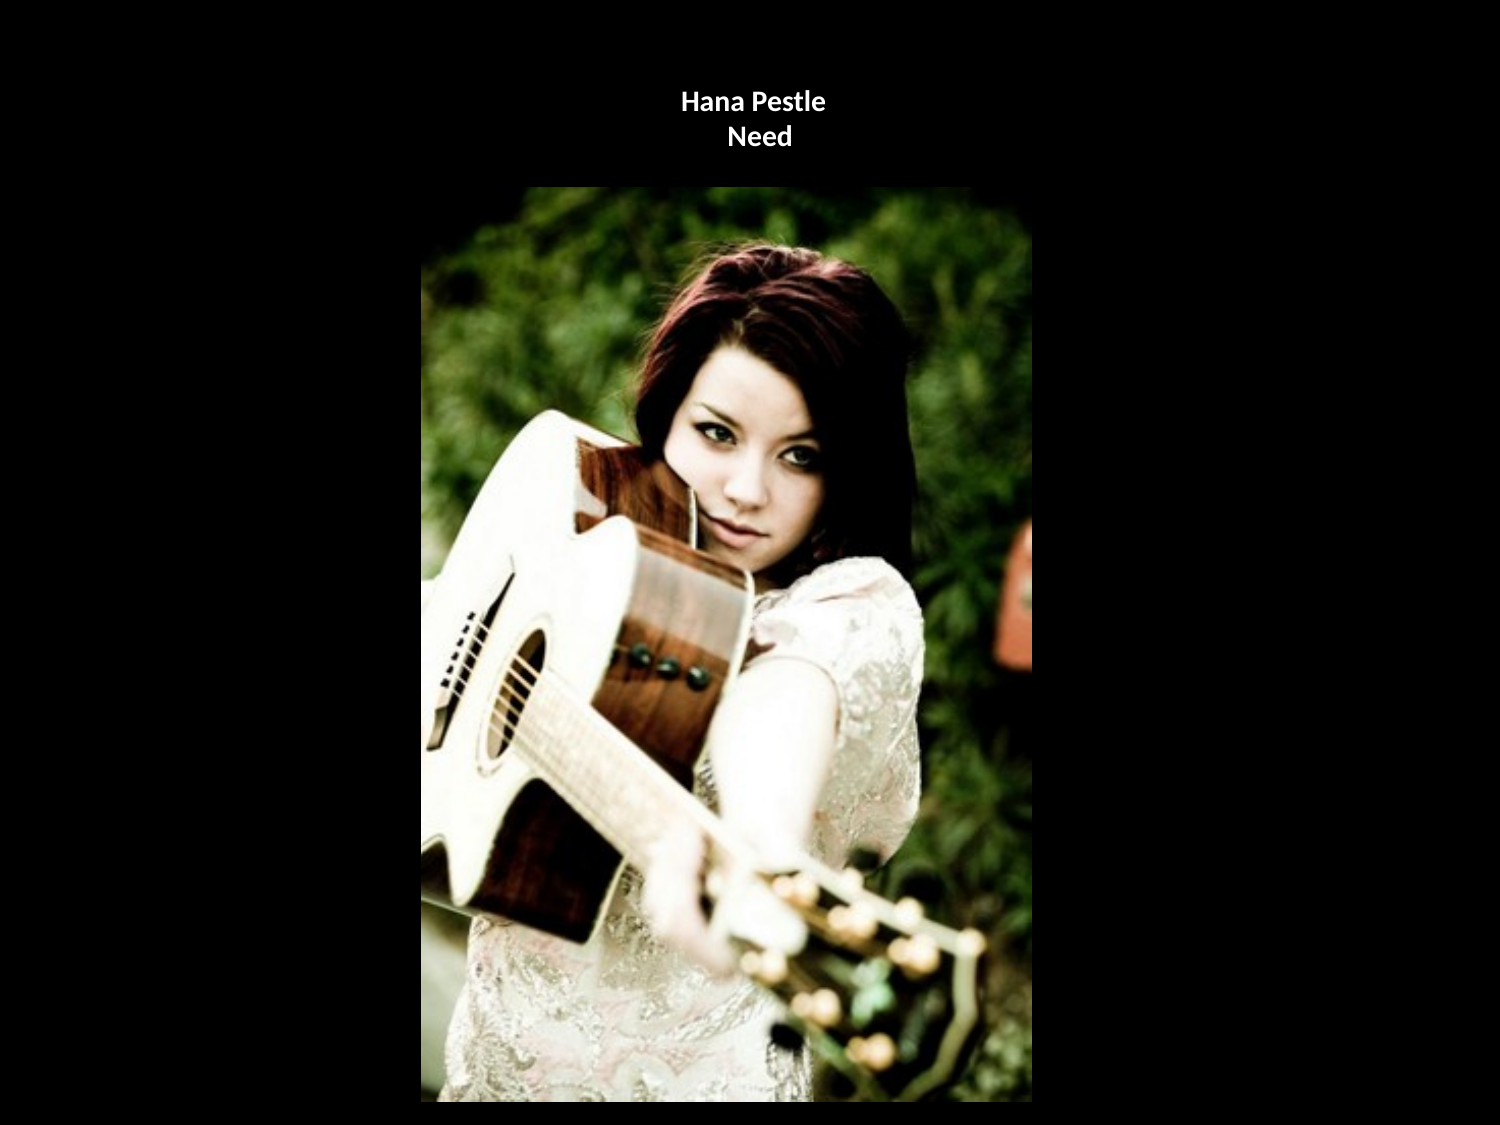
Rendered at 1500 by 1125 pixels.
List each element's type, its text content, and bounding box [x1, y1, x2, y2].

title Hana Pestle Need [82, 23, 1432, 211]
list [421, 187, 1032, 1102]
